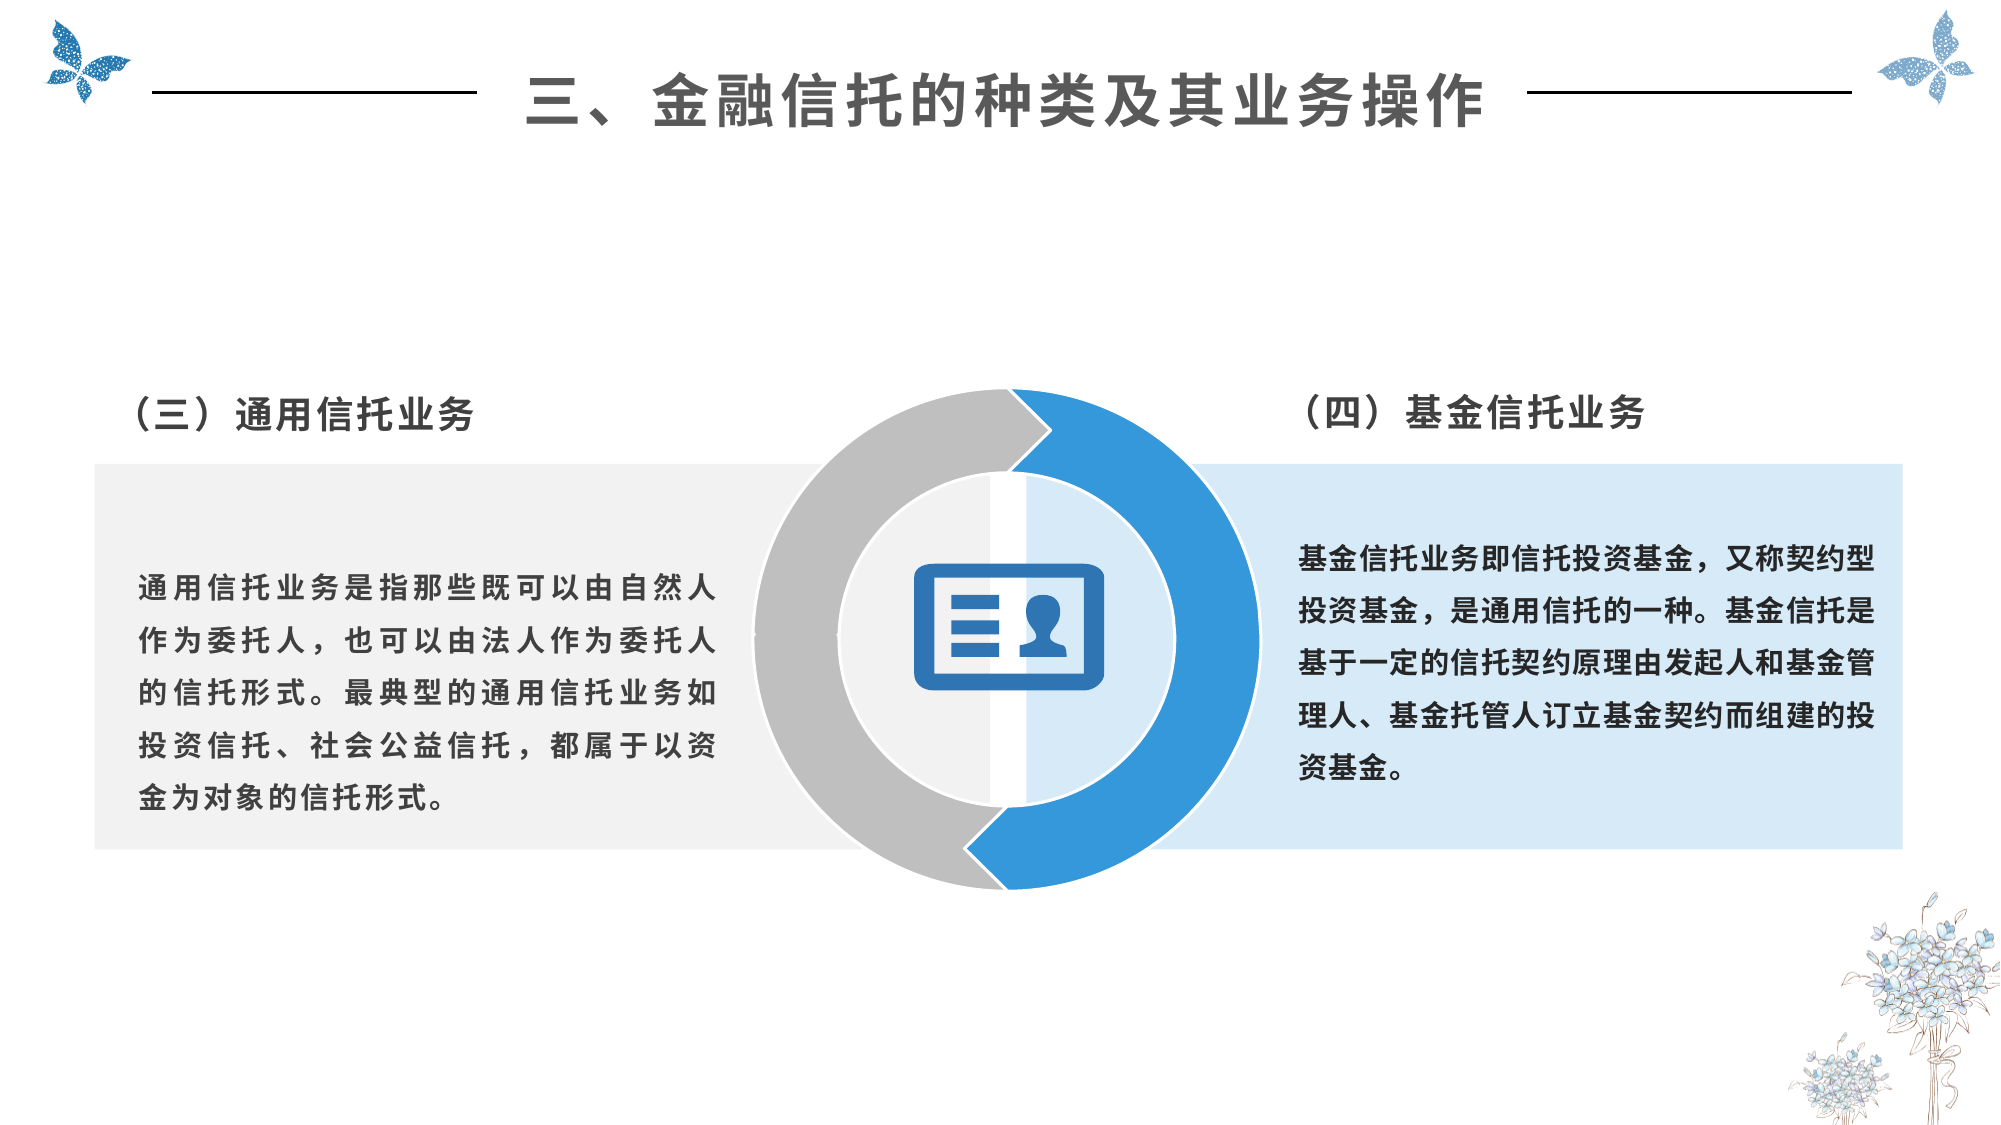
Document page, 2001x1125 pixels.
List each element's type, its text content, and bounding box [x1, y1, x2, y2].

text_box 基金信托业务即信托投资基金，又称契约型投资基金，是通用信托的一种。基金信托是基于一定的信托契约原理由发起人和基金管理人、基金托管人订立基金契约而组建的投资基金。 [1283, 515, 1893, 794]
text_box [1261, 463, 1904, 850]
text_box [94, 463, 752, 850]
text_box （四）基金信托业务 [1271, 374, 1803, 441]
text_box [151, 55, 1852, 142]
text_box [752, 387, 1261, 892]
text_box 通用信托业务是指那些既可以由自然人作为委托人，也可以由法人作为委托人的信托形式。最典型的通用信托业务如投资信托、社会公益信托，都属于以资金为对象的信托形式。 [124, 545, 736, 710]
text_box （三）通用信托业务 [101, 376, 633, 442]
picture [1788, 892, 2000, 1125]
